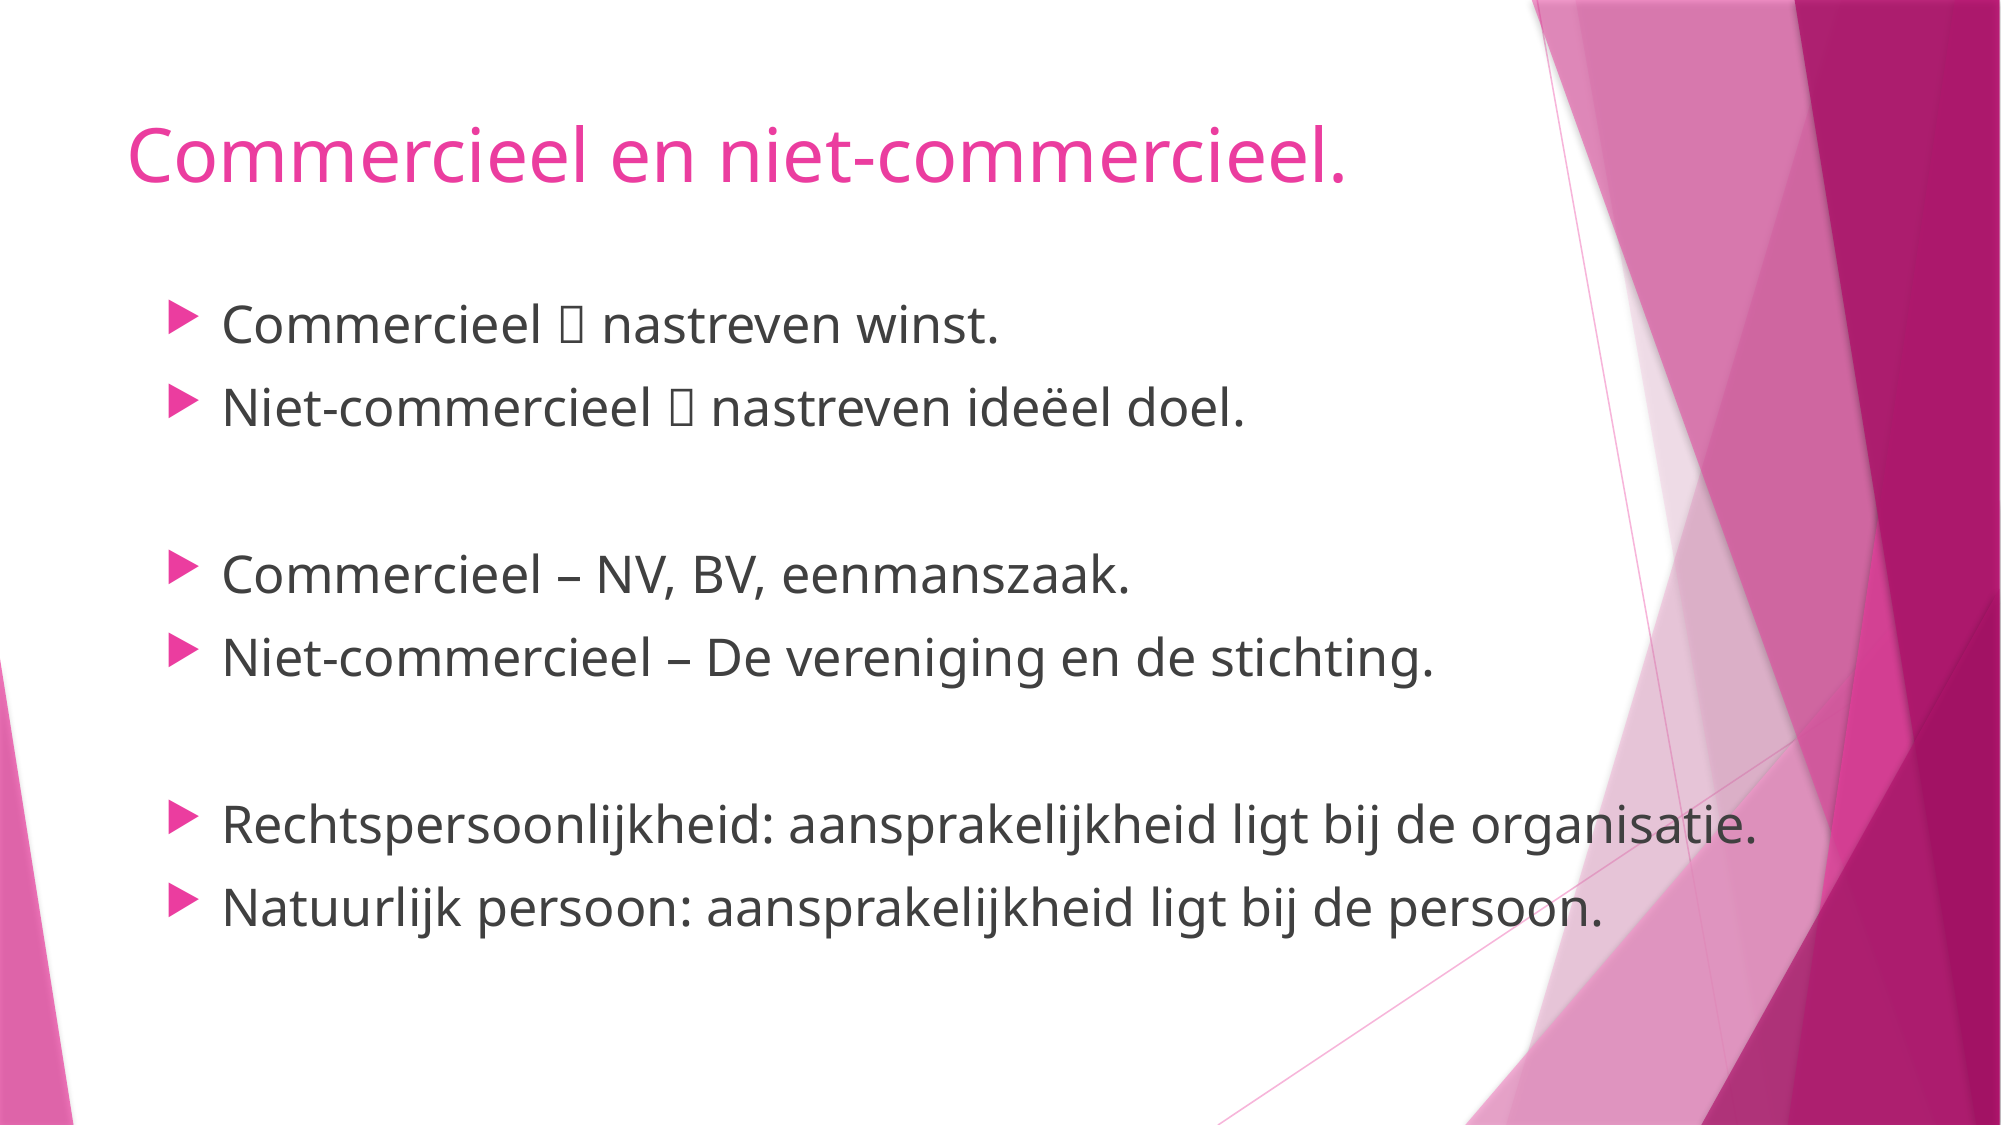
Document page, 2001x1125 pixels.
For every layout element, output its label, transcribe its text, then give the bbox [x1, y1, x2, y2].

list Commercieel  nastreven winst. Niet-commercieel  nastreven ideëel doel. Commercieel – NV, BV, eenmanszaak. Niet-commercieel – De vereniging en de stichting. Rechtspersoonlijkheid: aansprakelijkheid ligt bij de organisatie. Natuurlijk persoon: aansprakelijkheid ligt bij de persoon. [149, 284, 1963, 1050]
title Commercieel en niet-commercieel. [111, 99, 1522, 317]
